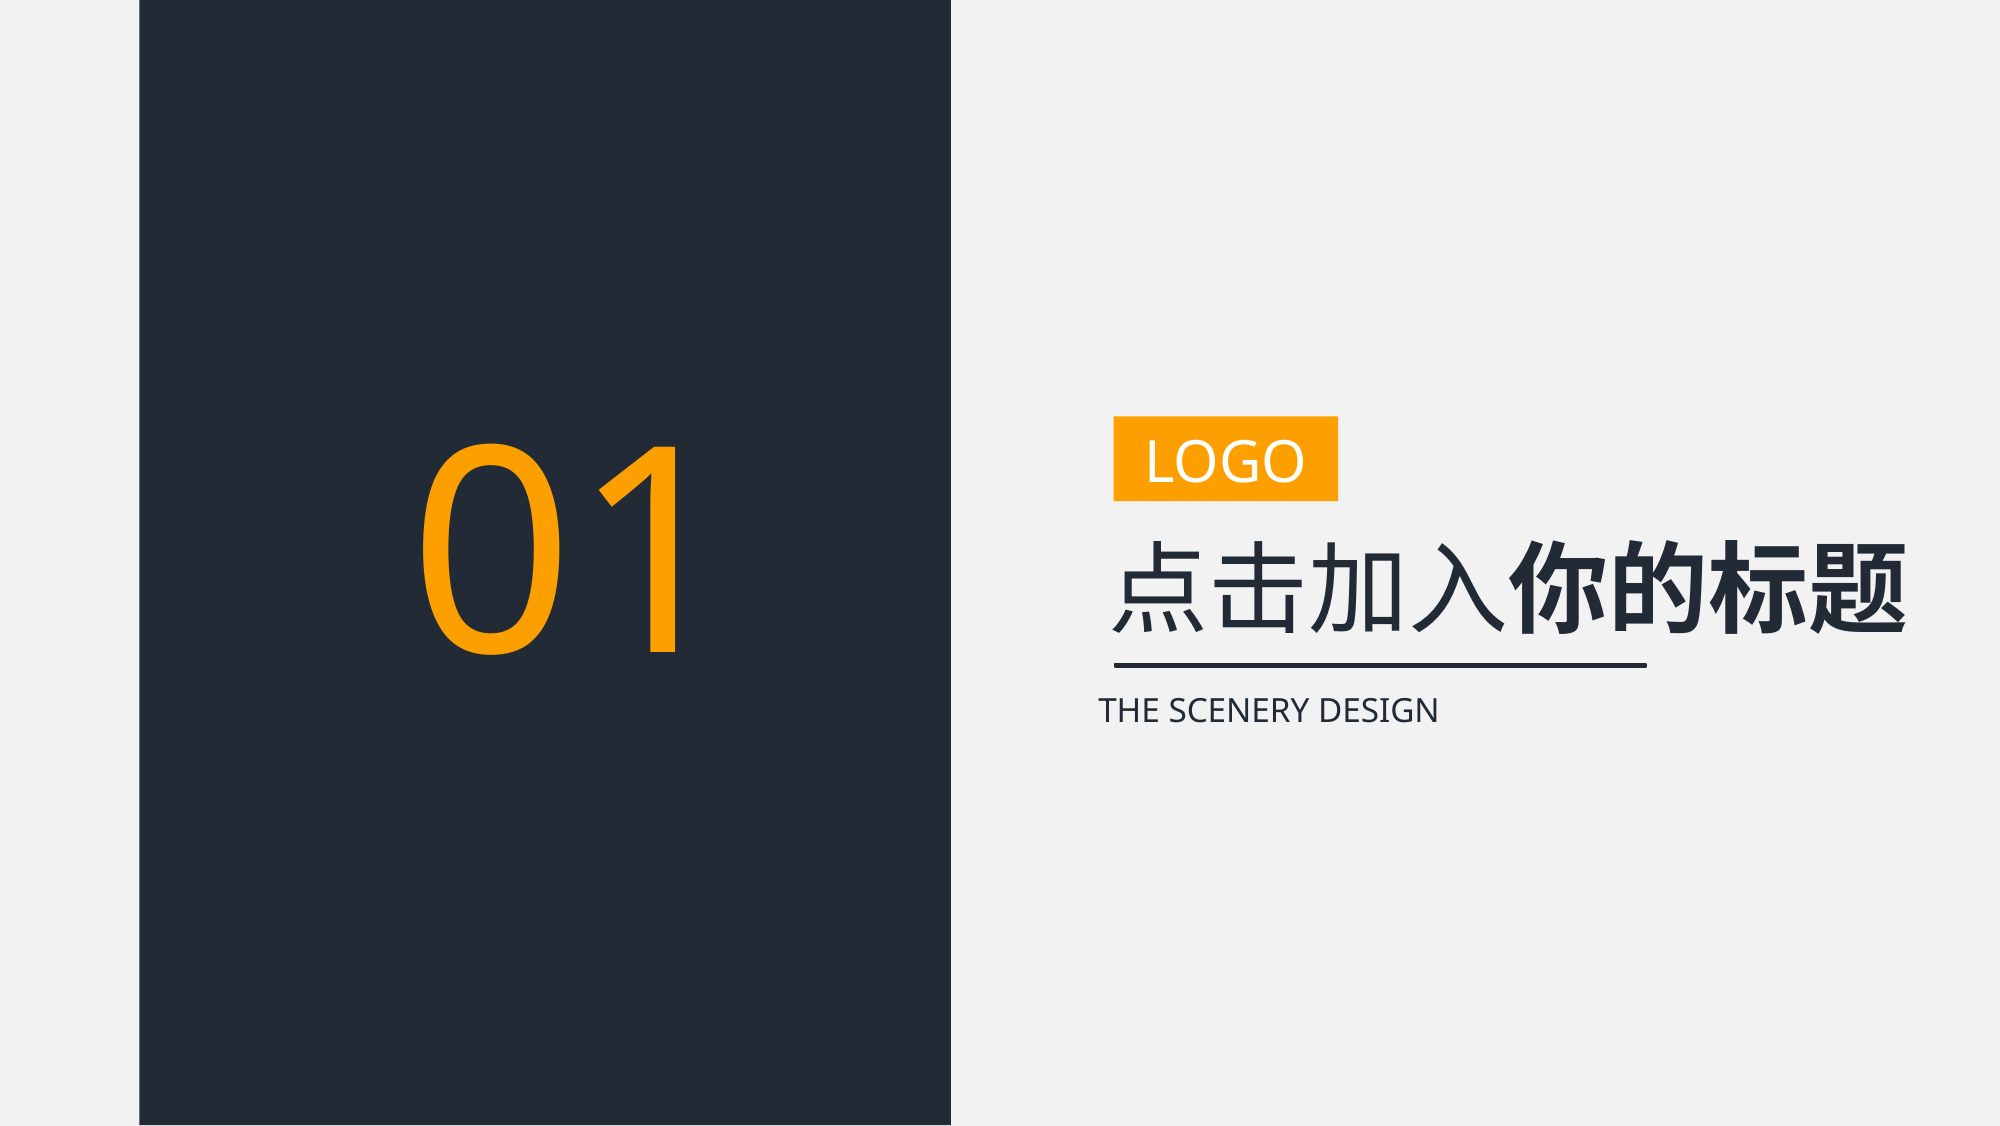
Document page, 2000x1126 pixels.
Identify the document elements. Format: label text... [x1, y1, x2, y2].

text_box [1089, 416, 1928, 738]
text_box [137, 0, 953, 1126]
text_box 01 [340, 357, 807, 718]
